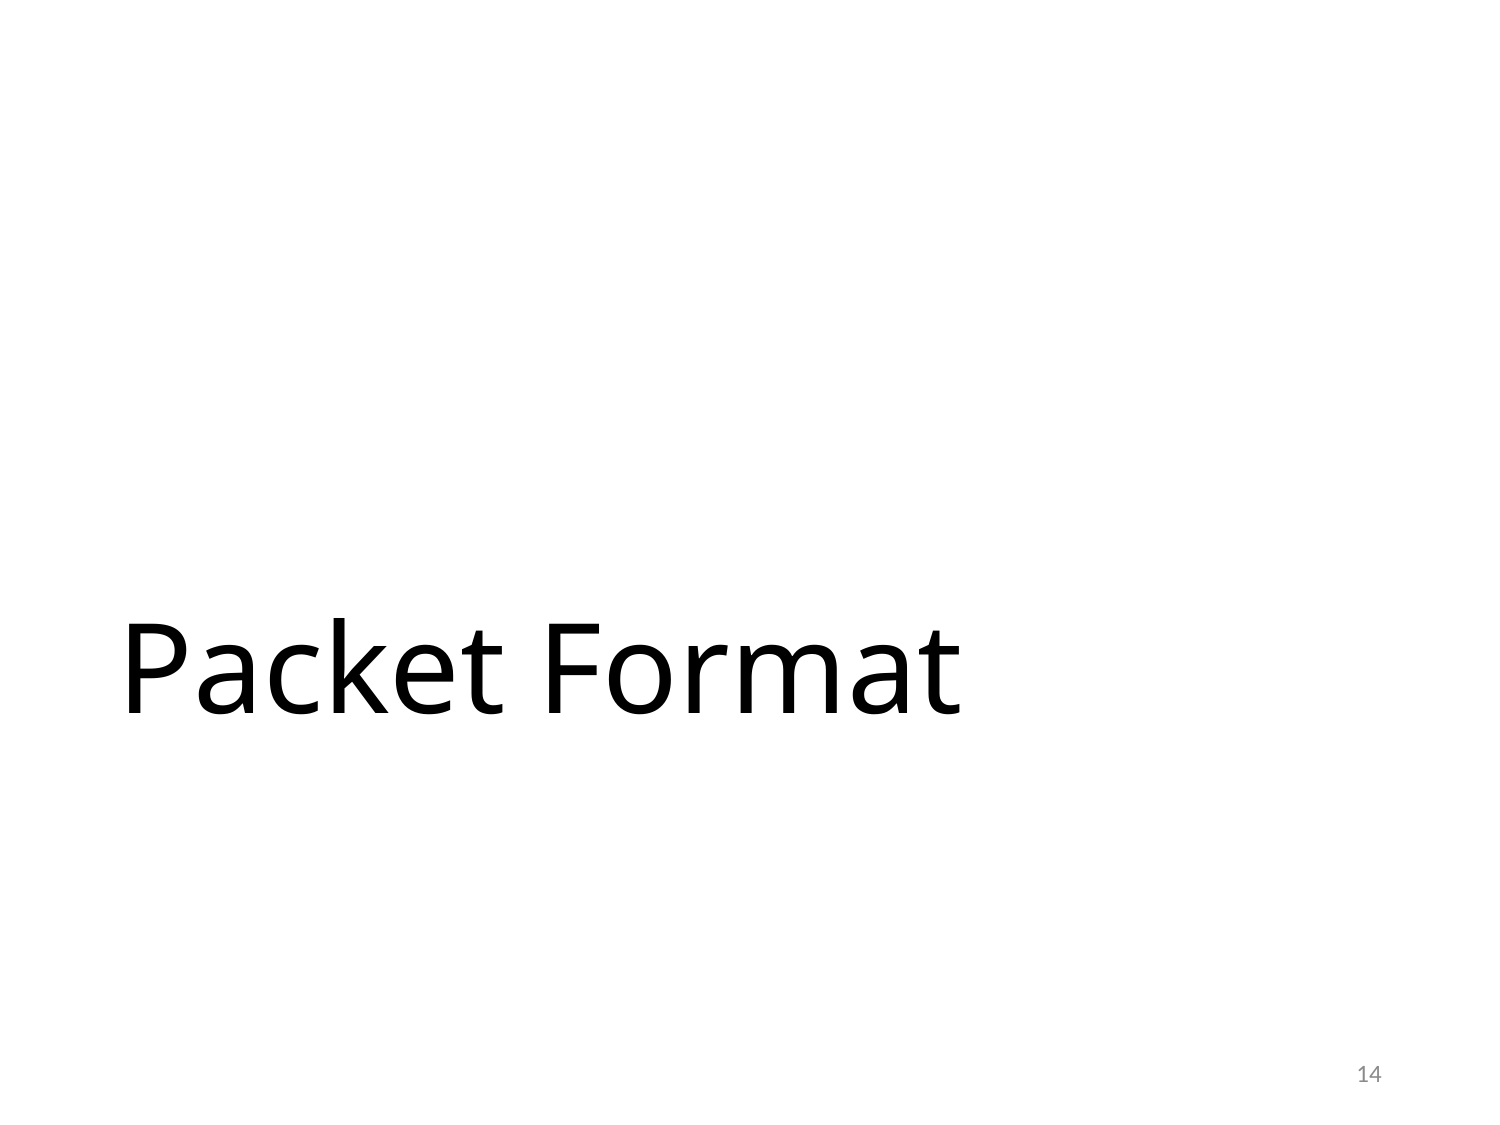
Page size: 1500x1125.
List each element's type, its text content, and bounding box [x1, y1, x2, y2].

title Packet Format [102, 280, 1397, 749]
slide_number 14 [1059, 1042, 1397, 1103]
